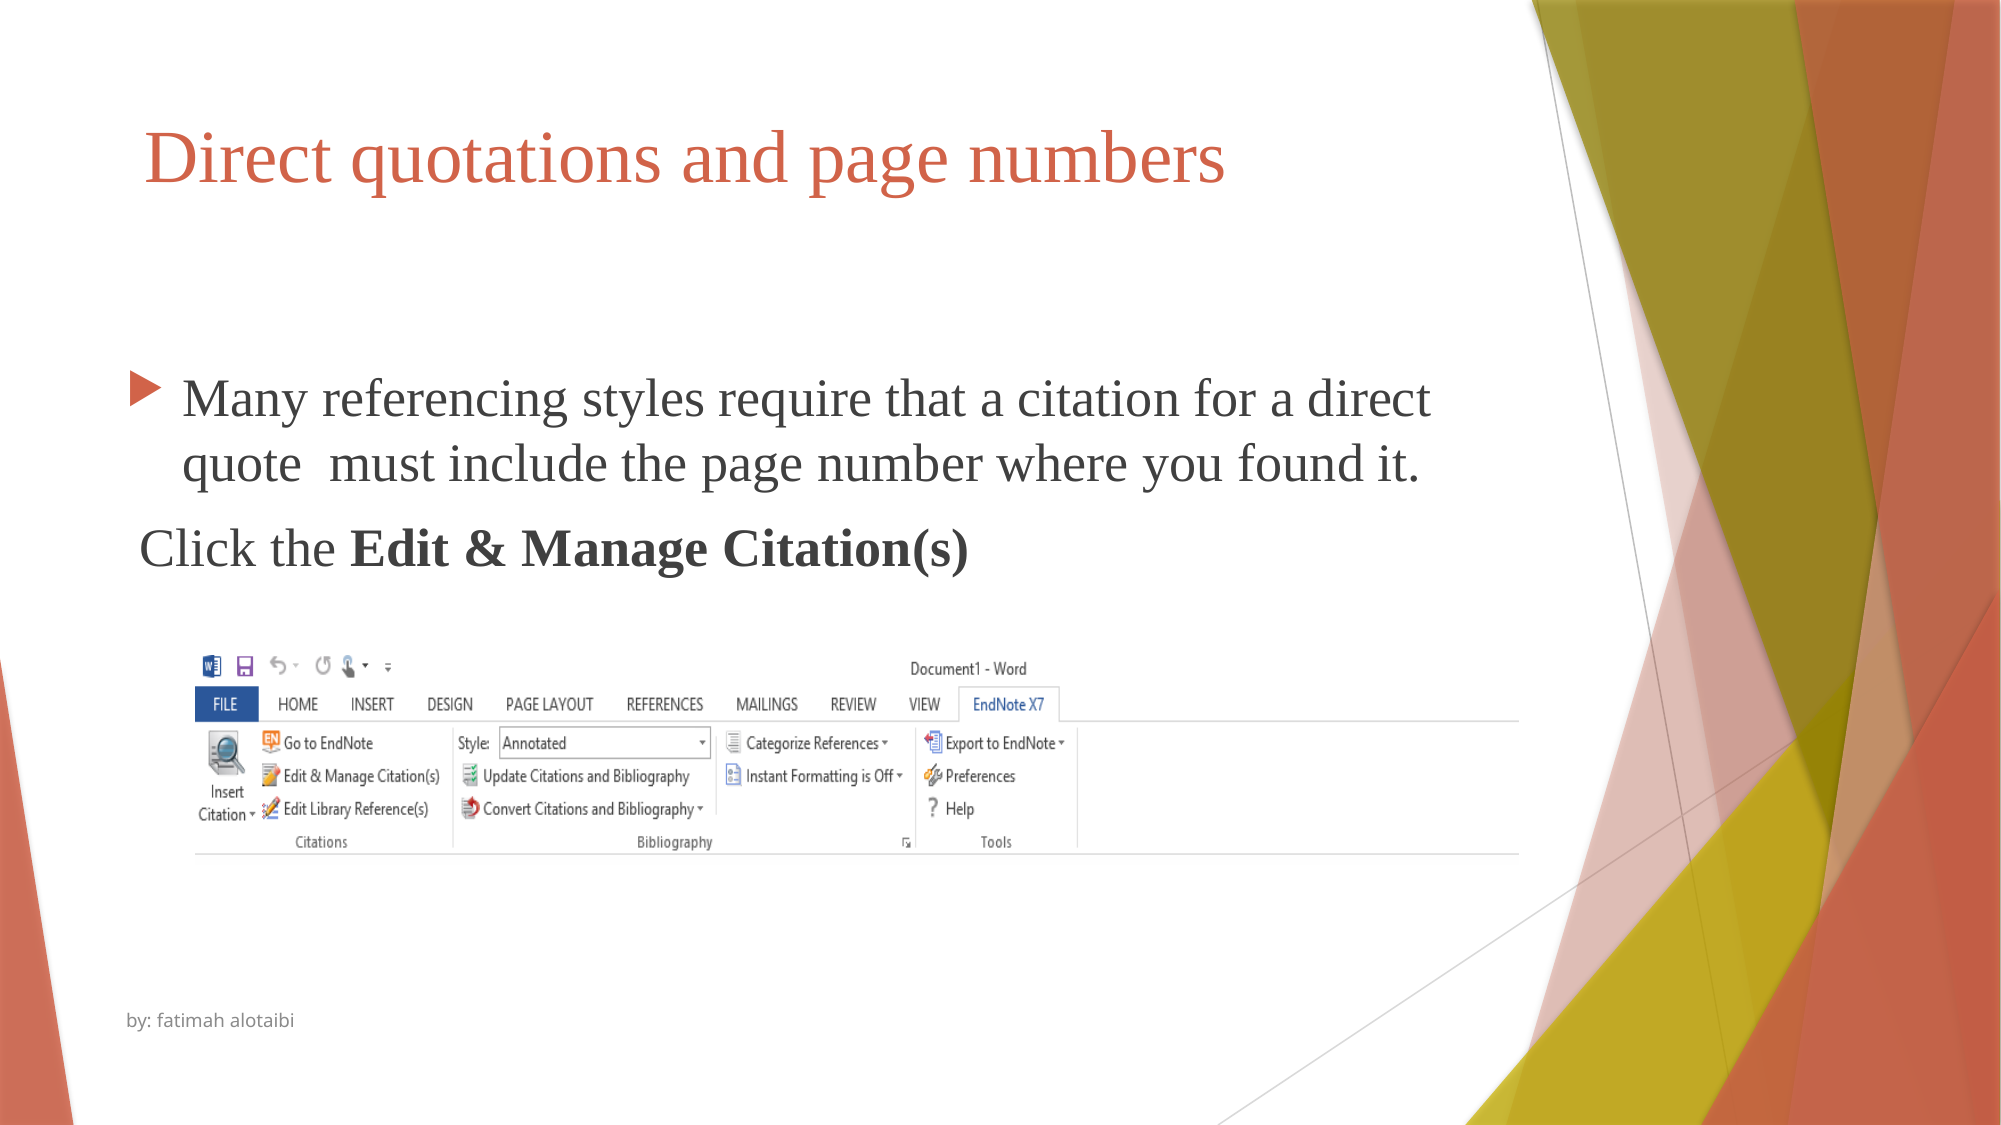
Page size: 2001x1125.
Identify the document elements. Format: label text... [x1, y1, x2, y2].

title Direct quotations and page numbers [111, 99, 1522, 317]
list Many referencing styles require that a citation for a direct quote must include the page number where you found it. Click the Edit & Manage Citation(s) [111, 354, 1522, 992]
picture [194, 654, 1520, 865]
footer by: fatimah alotaibi [111, 991, 1145, 1051]
